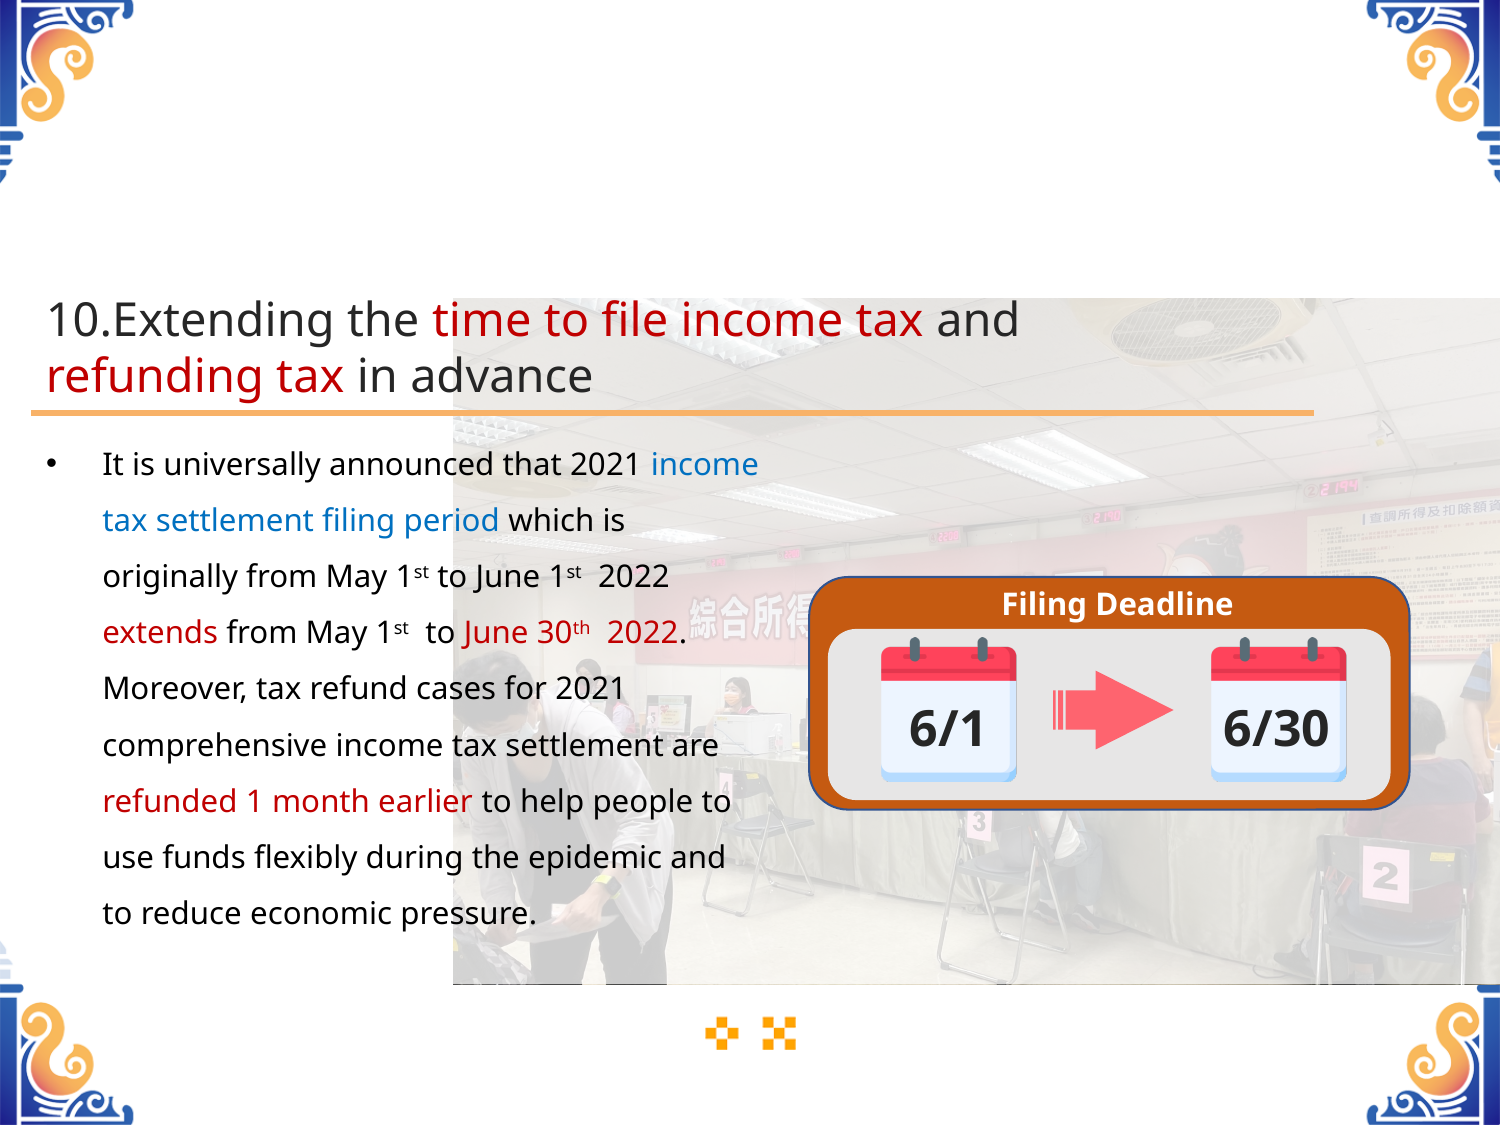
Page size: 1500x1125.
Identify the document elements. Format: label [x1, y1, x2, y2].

text_box [809, 576, 1410, 810]
picture [0, 0, 1500, 1125]
